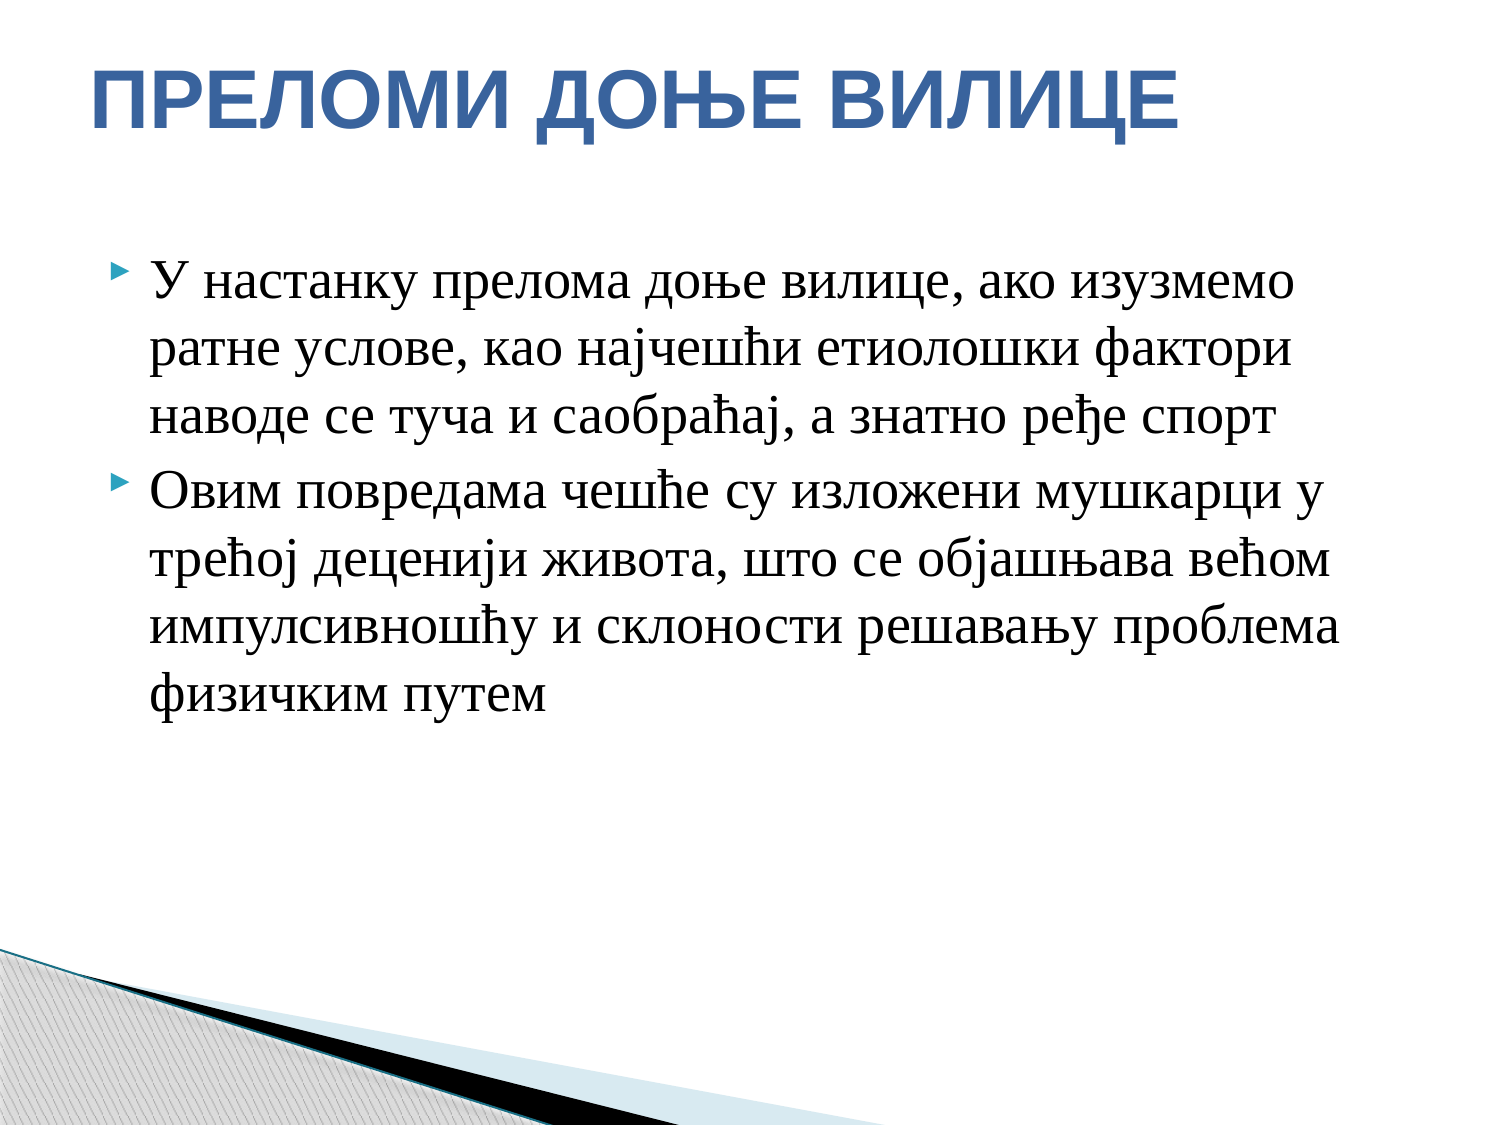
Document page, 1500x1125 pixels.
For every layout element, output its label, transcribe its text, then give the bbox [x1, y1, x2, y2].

list У настанку прелома доње вилице, ако изузмемо ратне услове, као најчешћи етиолошки фактори наводе се туча и саобраћај, а знатно ређе спорт Овим повредама чешће су изложени мушкарци у трећој деценији живота, што се објашњава већом импулсивношћу и склоности решавању проблема физичким путем [75, 234, 1425, 977]
title ПРЕЛОМИ ДОЊЕ ВИЛИЦЕ [75, 1, 1425, 189]
